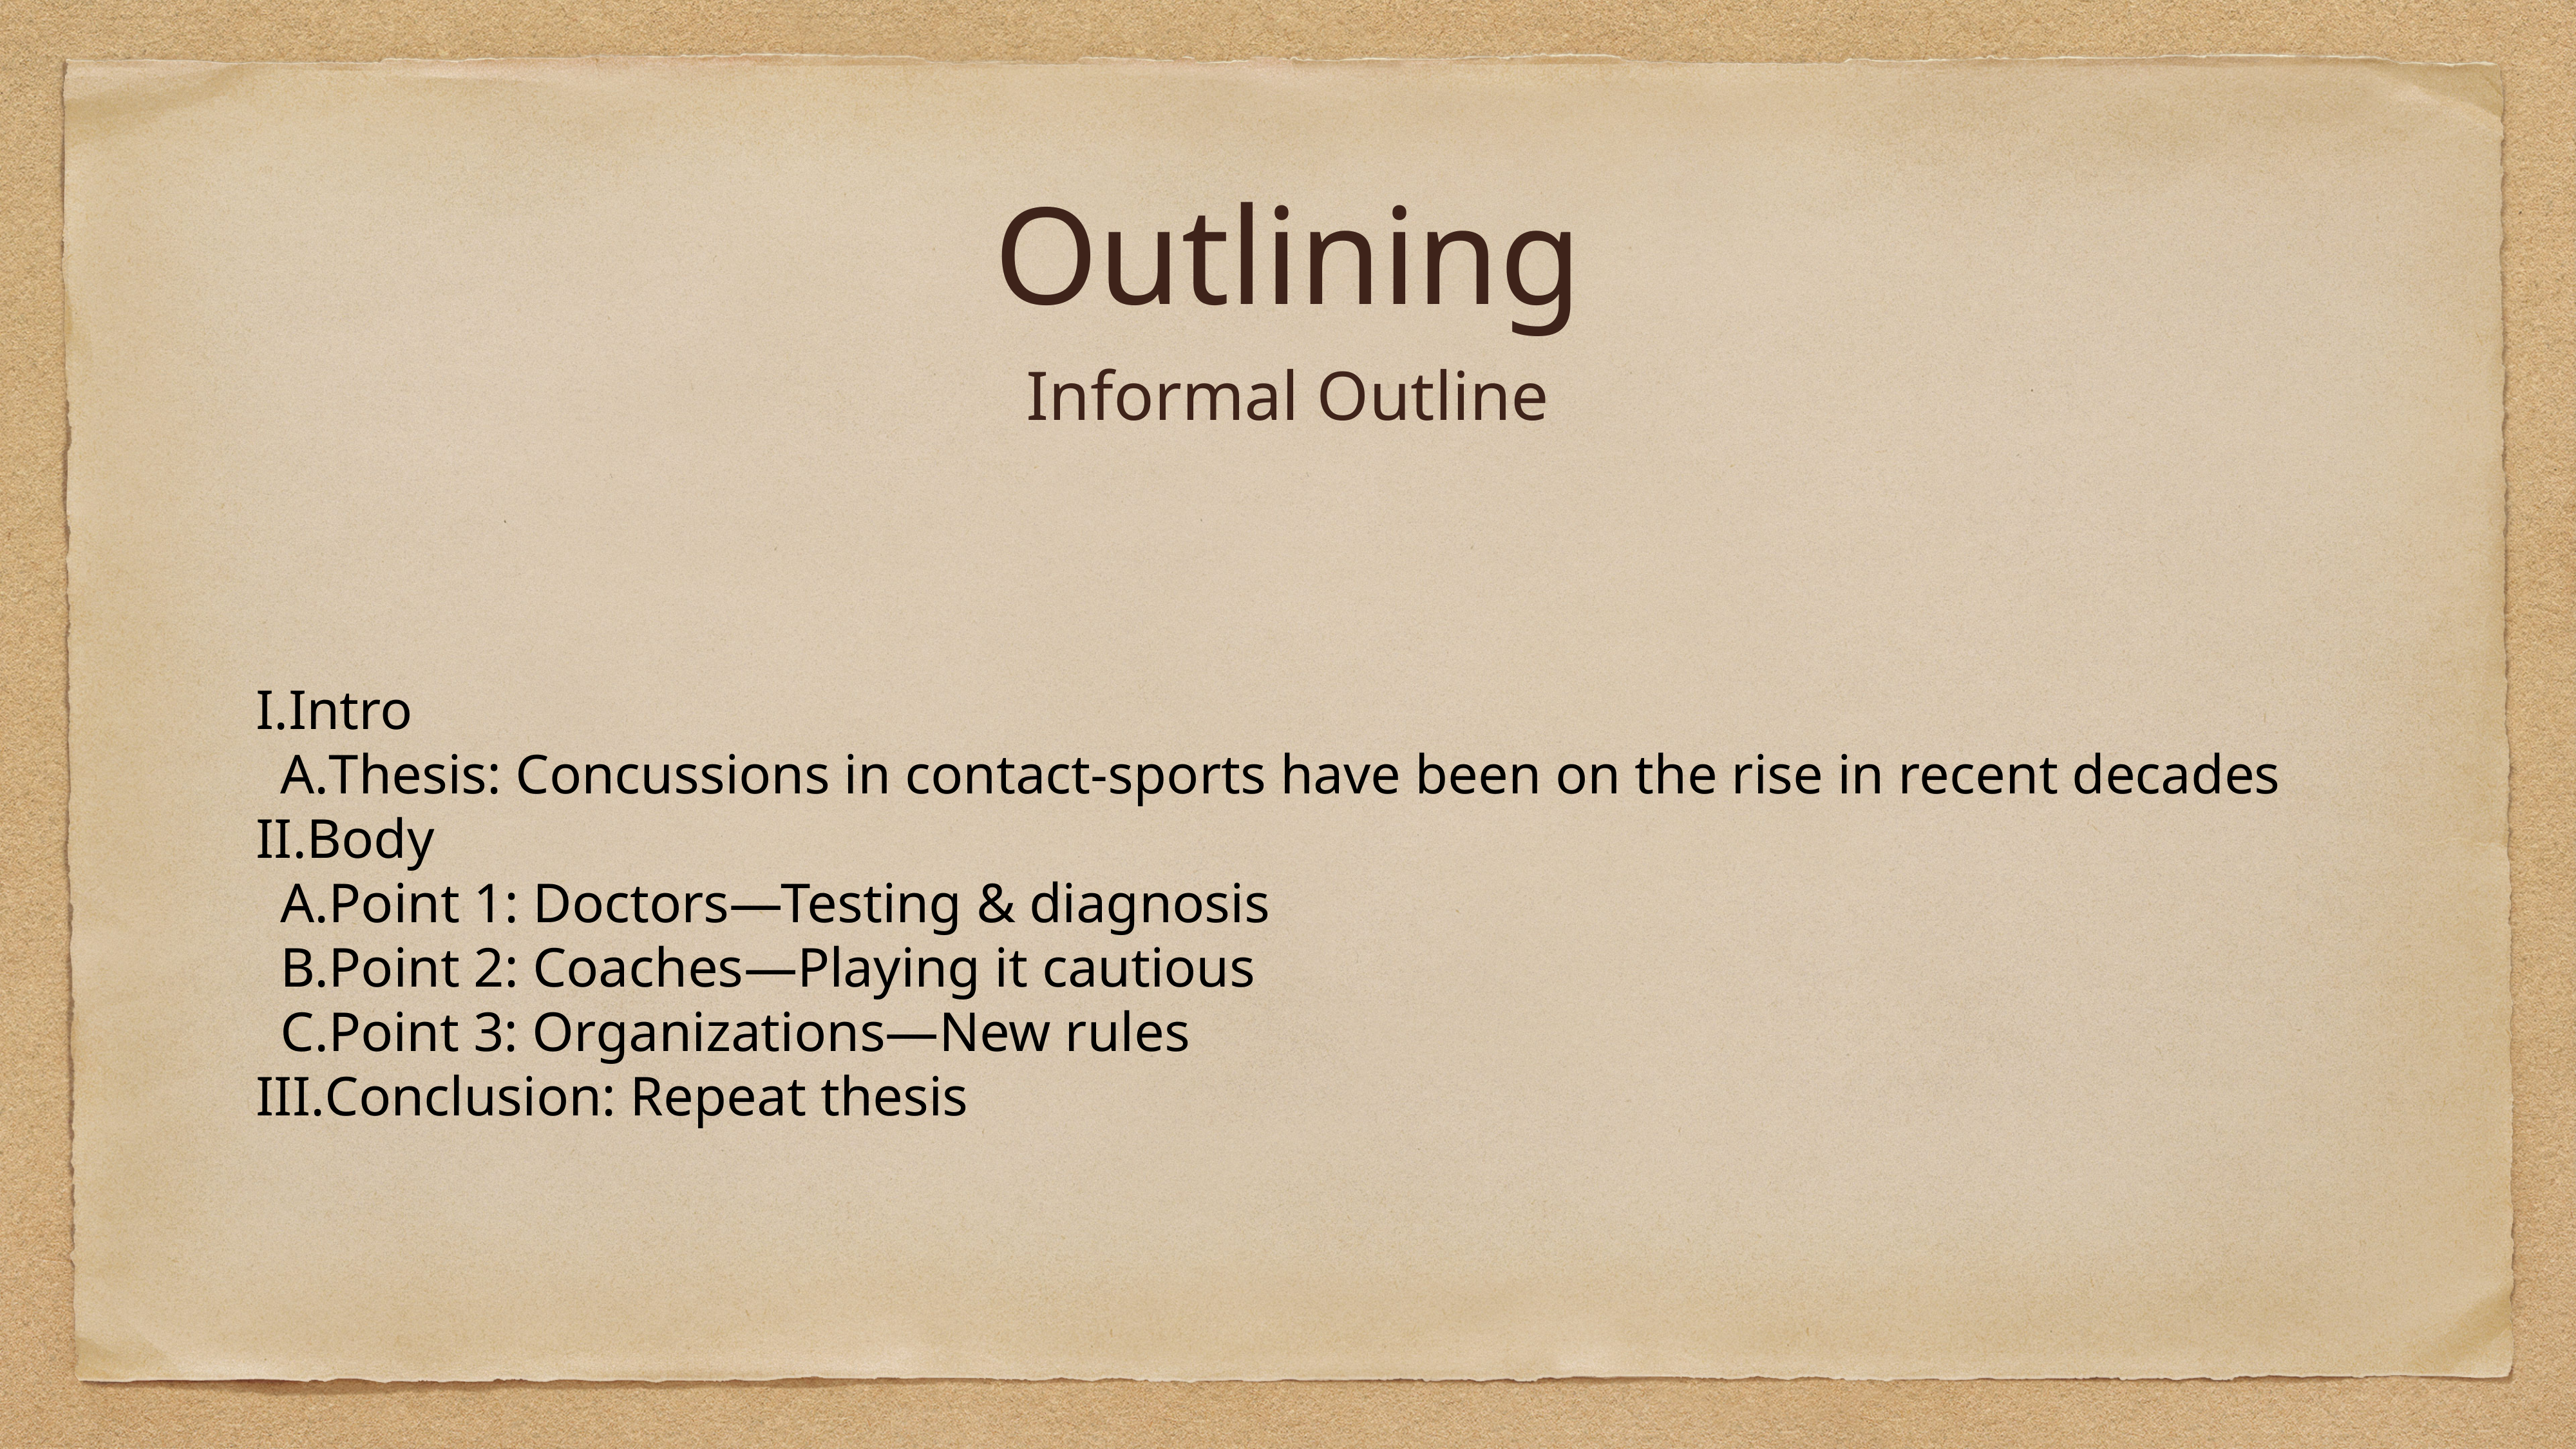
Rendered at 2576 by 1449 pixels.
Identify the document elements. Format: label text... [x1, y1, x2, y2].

title Outlining [251, 94, 2325, 408]
text_box Informal Outline [1021, 348, 1555, 439]
picture [0, 0, 2576, 1449]
list Intro Thesis: Concussions in contact-sports have been on the rise in recent decades Body Point 1: Doctors—Testing & diagnosis Point 2: Coaches—Playing it cautious Point 3: Organizations—New rules Conclusion: Repeat thesis [251, 435, 2324, 1302]
